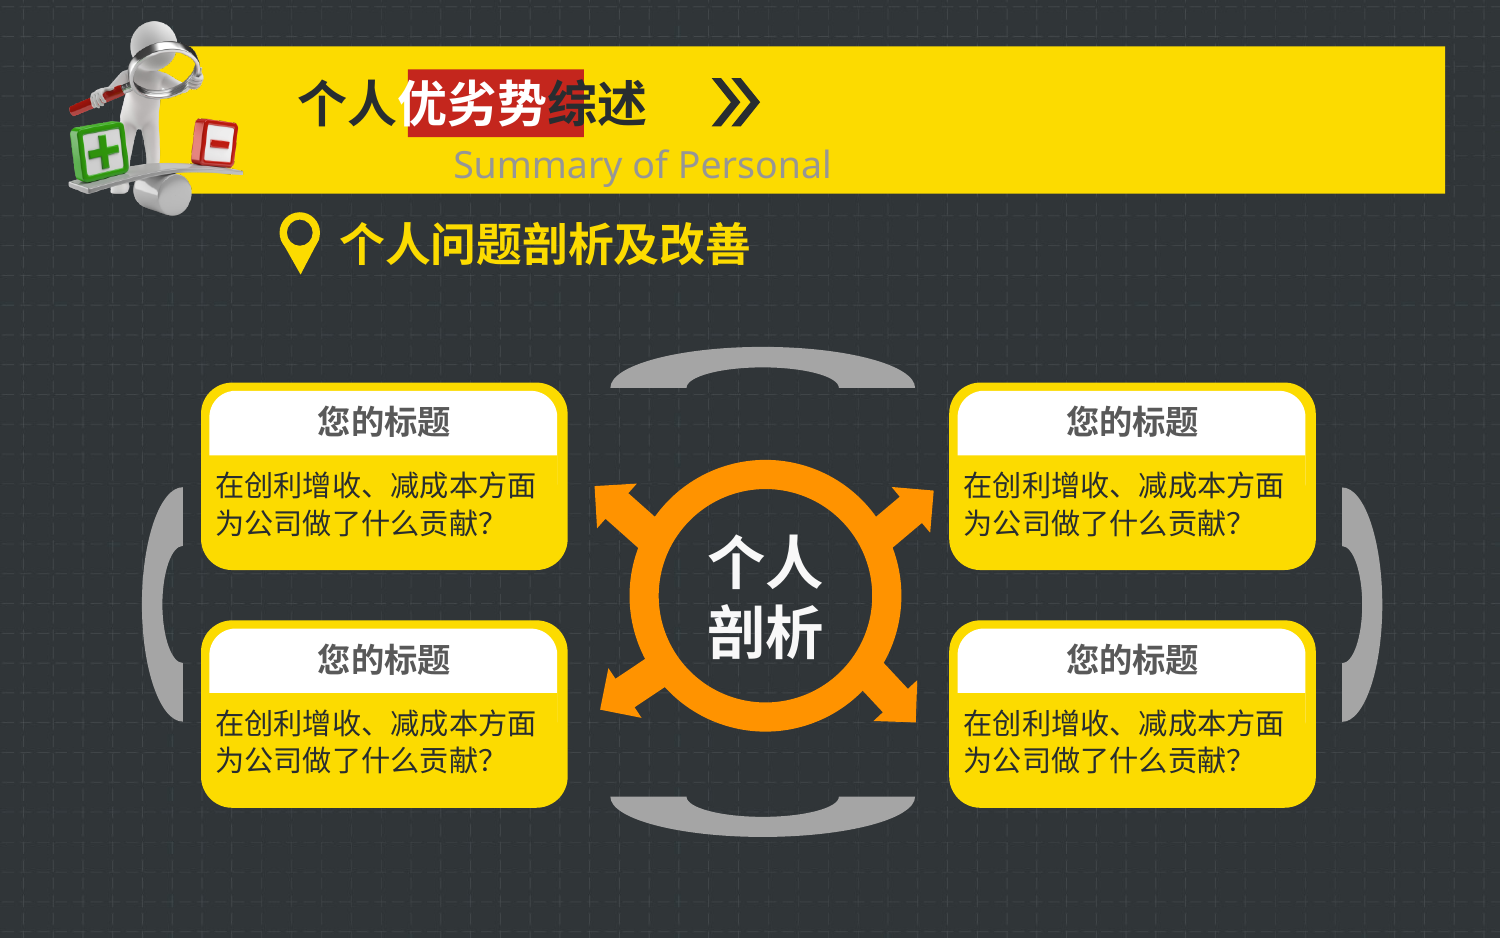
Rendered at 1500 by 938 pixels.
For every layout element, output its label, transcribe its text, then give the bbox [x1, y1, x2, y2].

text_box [141, 346, 1383, 838]
text_box 个人问题剖析及改善 [324, 208, 915, 279]
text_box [279, 211, 321, 275]
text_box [948, 620, 1317, 809]
text_box Summary of Personal [438, 133, 914, 194]
picture [0, 0, 1500, 938]
text_box [248, 46, 1446, 194]
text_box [200, 620, 568, 809]
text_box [711, 77, 761, 127]
title 个人优劣势综述 [284, 51, 713, 155]
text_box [948, 382, 1317, 571]
